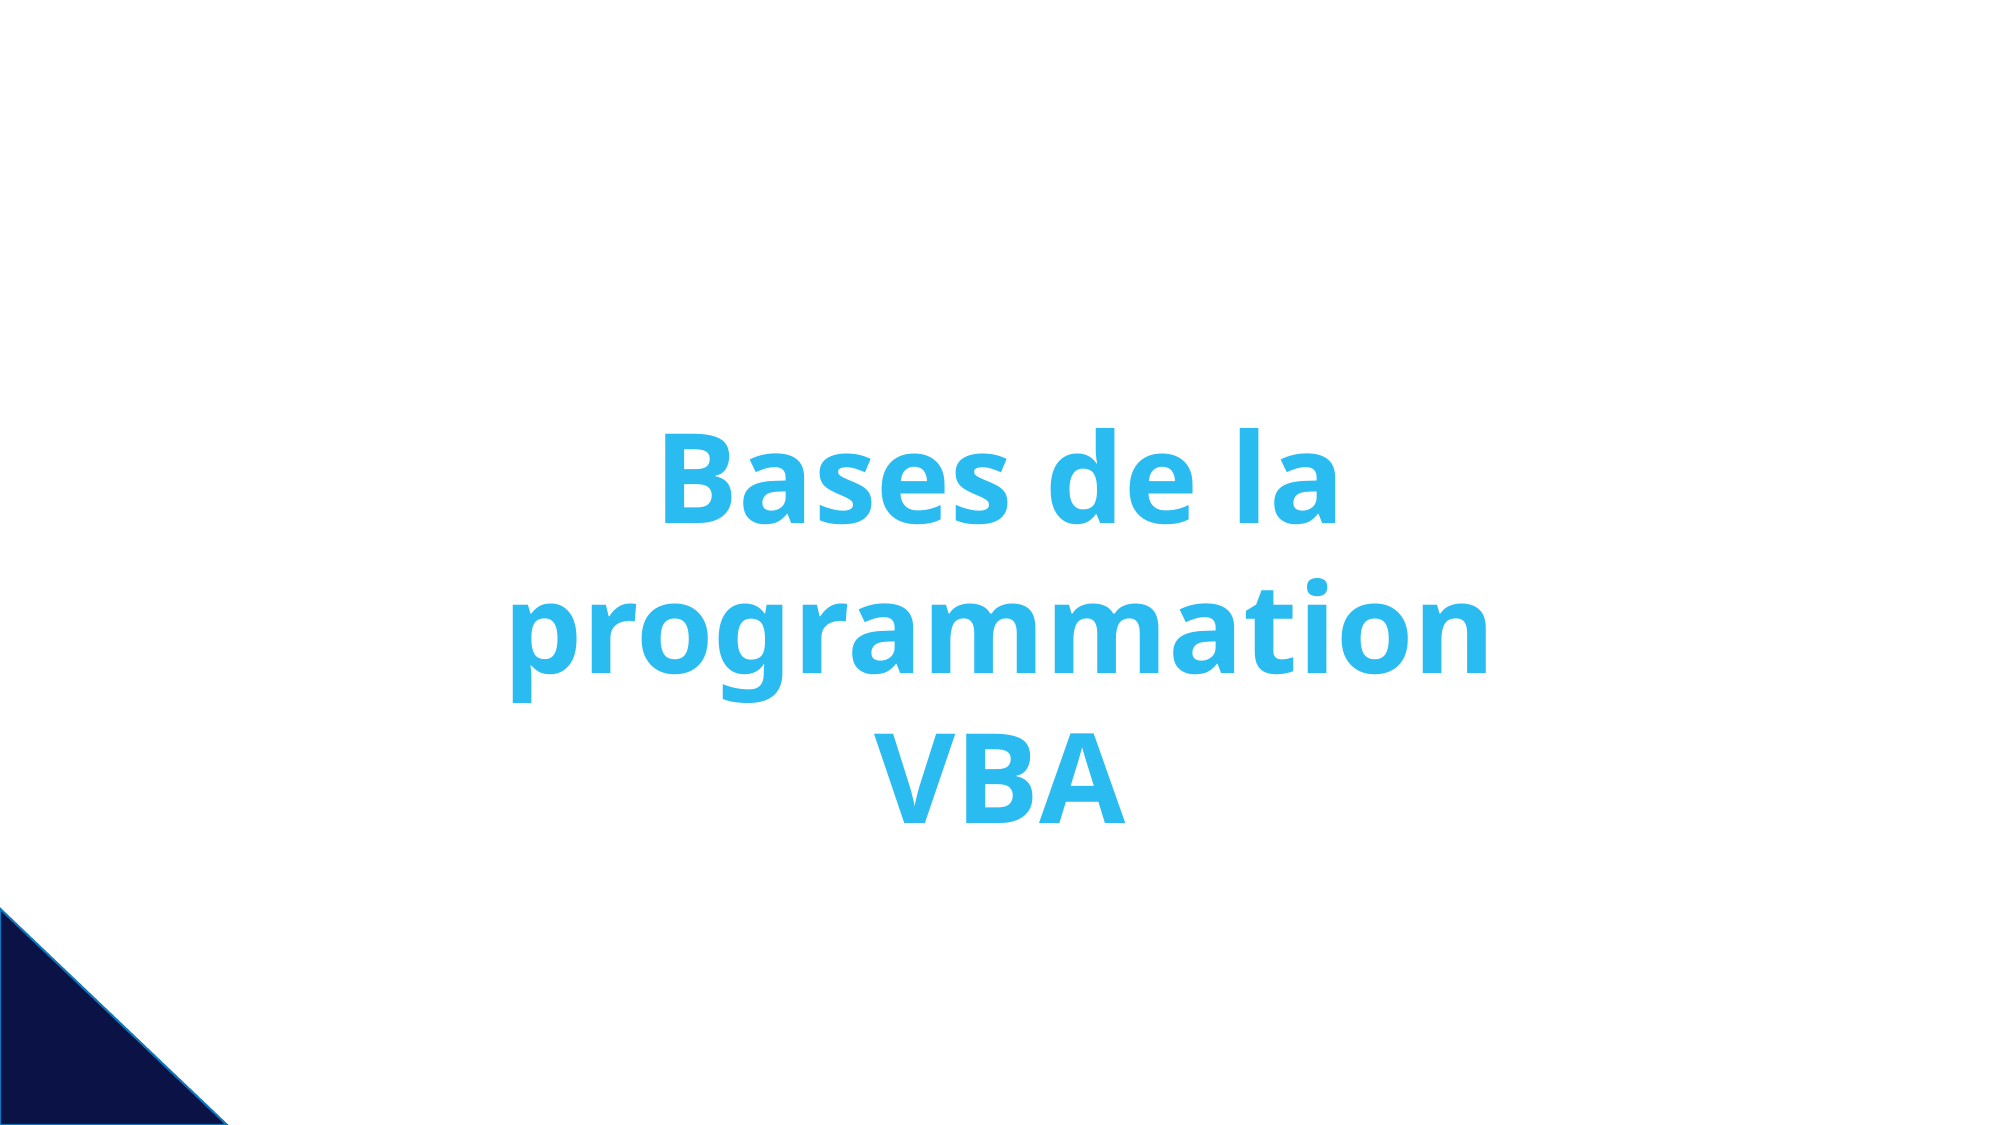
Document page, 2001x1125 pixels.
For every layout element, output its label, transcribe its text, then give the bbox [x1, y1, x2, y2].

text_box Bases de la programmation VBA [376, 390, 1624, 856]
text_box [0, 907, 229, 1125]
